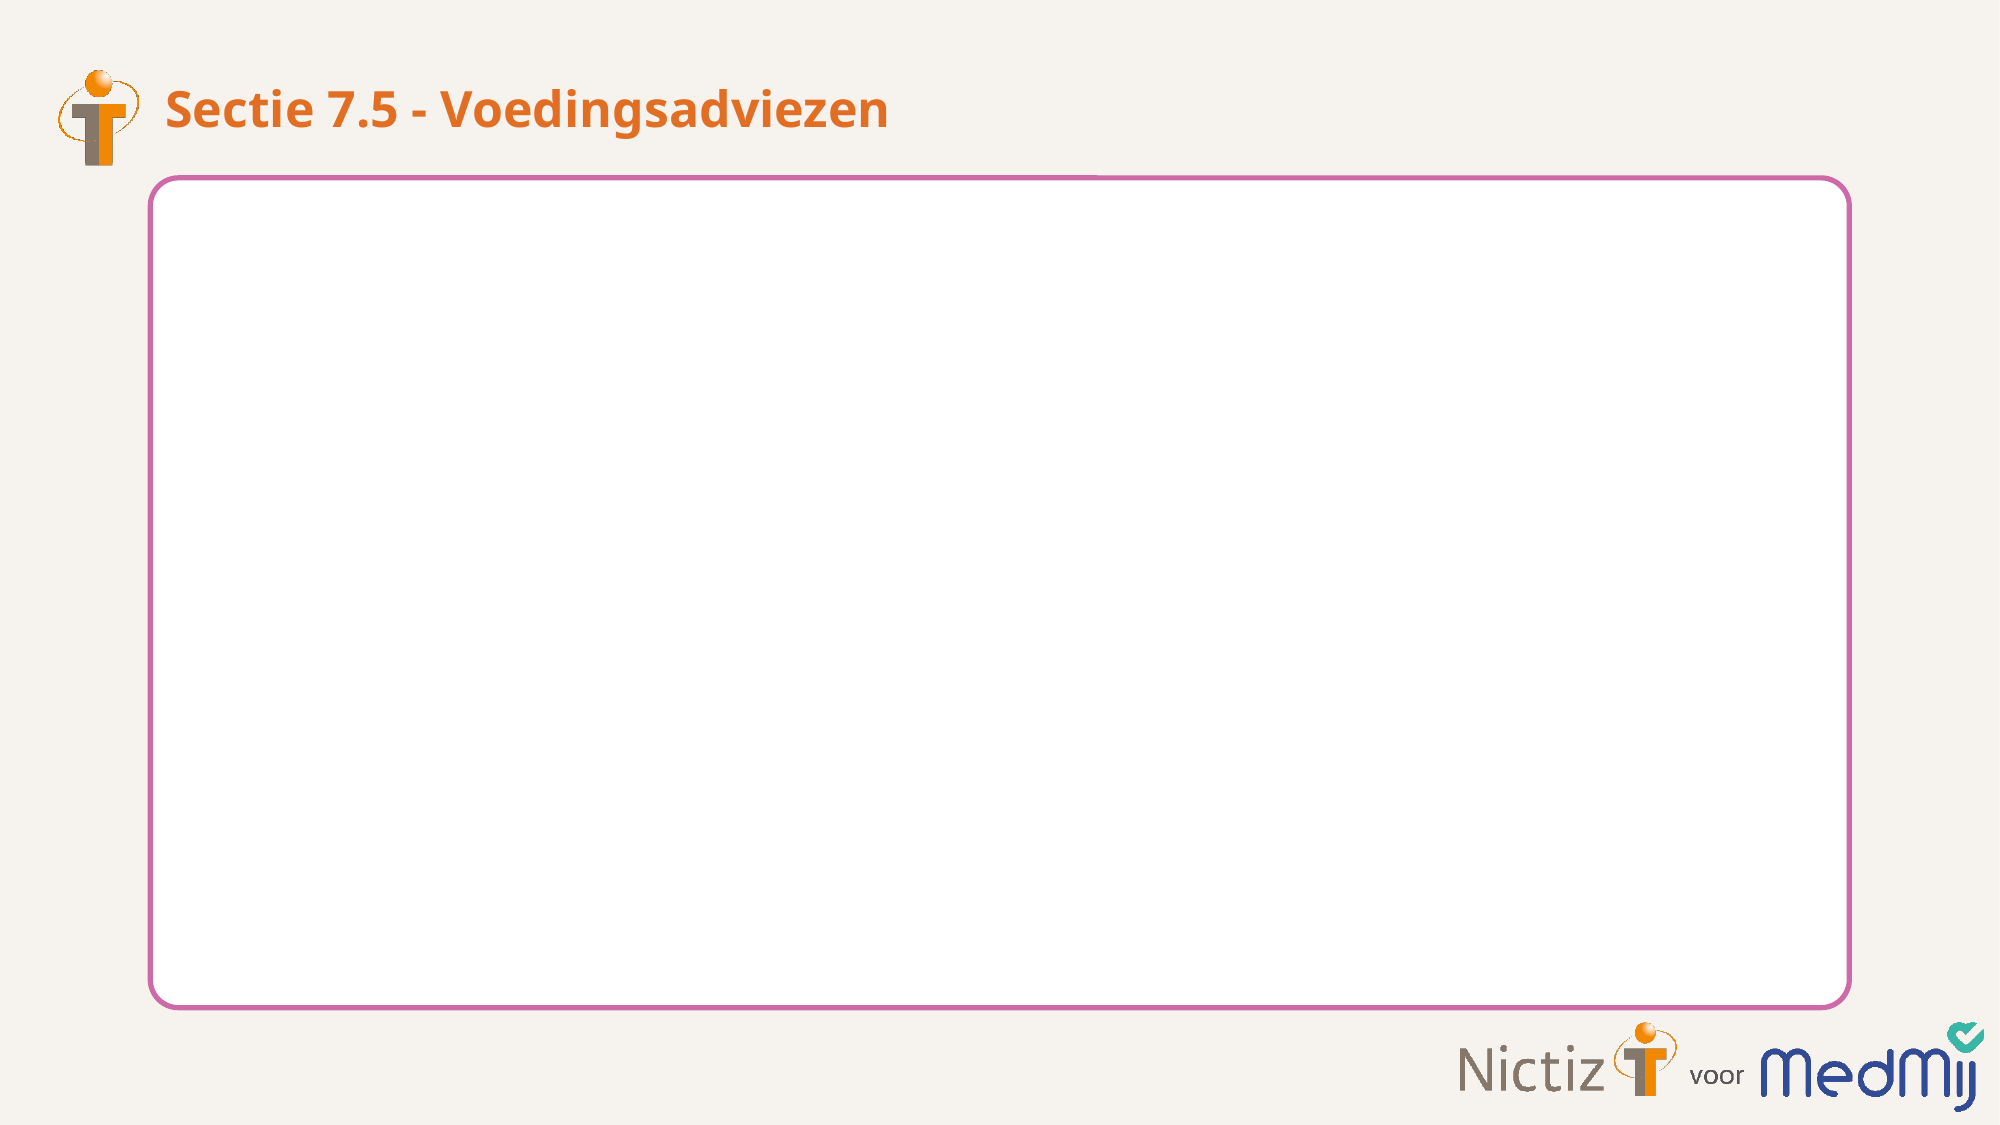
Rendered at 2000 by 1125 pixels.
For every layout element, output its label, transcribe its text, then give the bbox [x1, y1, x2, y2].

picture [50, 66, 151, 187]
title Sectie 7.5 - Voedingsadviezen [150, 76, 1850, 165]
picture [1457, 1019, 1988, 1113]
